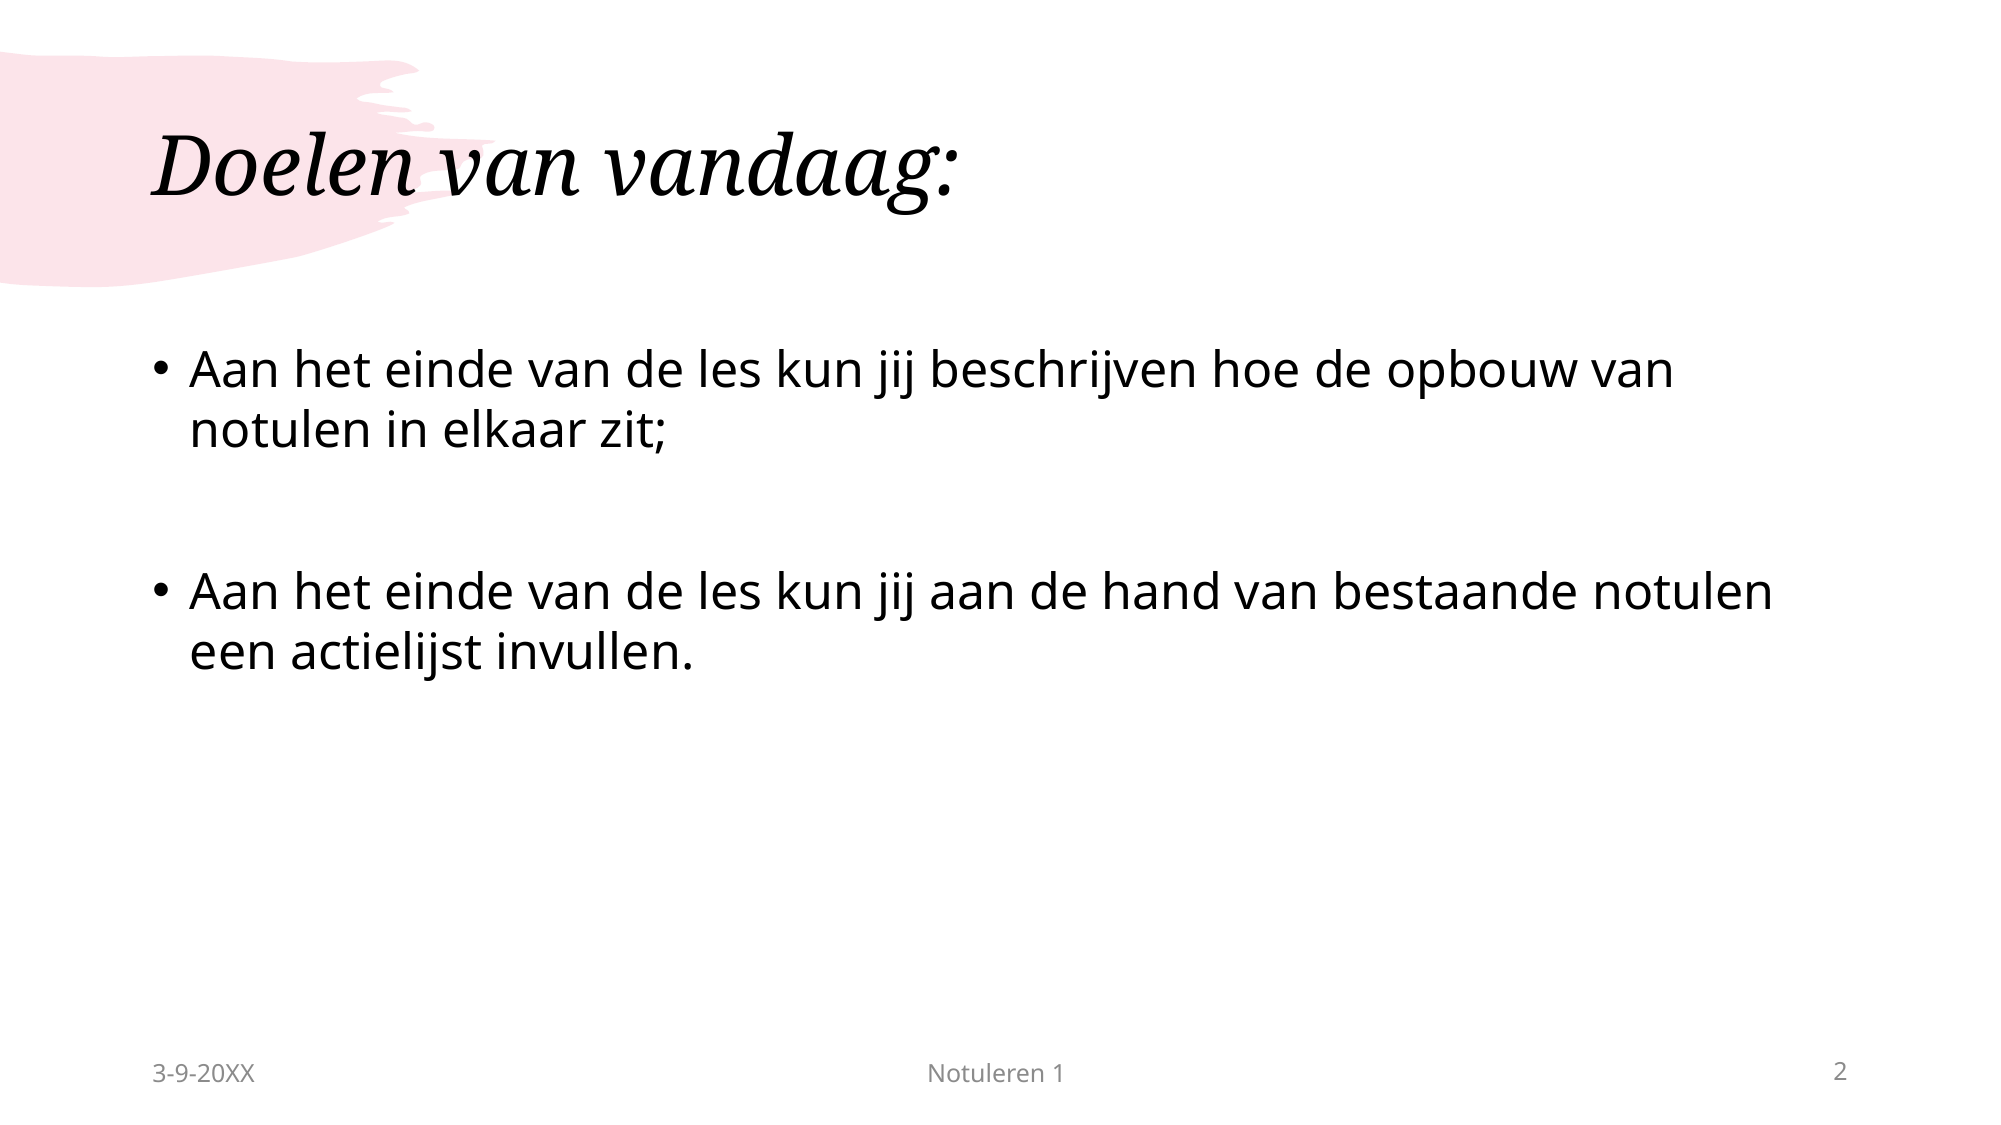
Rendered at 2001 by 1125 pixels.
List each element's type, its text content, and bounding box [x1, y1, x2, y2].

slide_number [137, 1042, 588, 1103]
title Doelen van vandaag: [137, 59, 1863, 278]
footer Notuleren 1 [662, 1042, 1338, 1103]
list Aan het einde van de les kun jij beschrijven hoe de opbouw van notulen in elkaar zit; Aan het einde van de les kun jij aan de hand van bestaande notulen een actielijst invullen. [137, 329, 1863, 1013]
slide_number 2 [1412, 1042, 1863, 1103]
